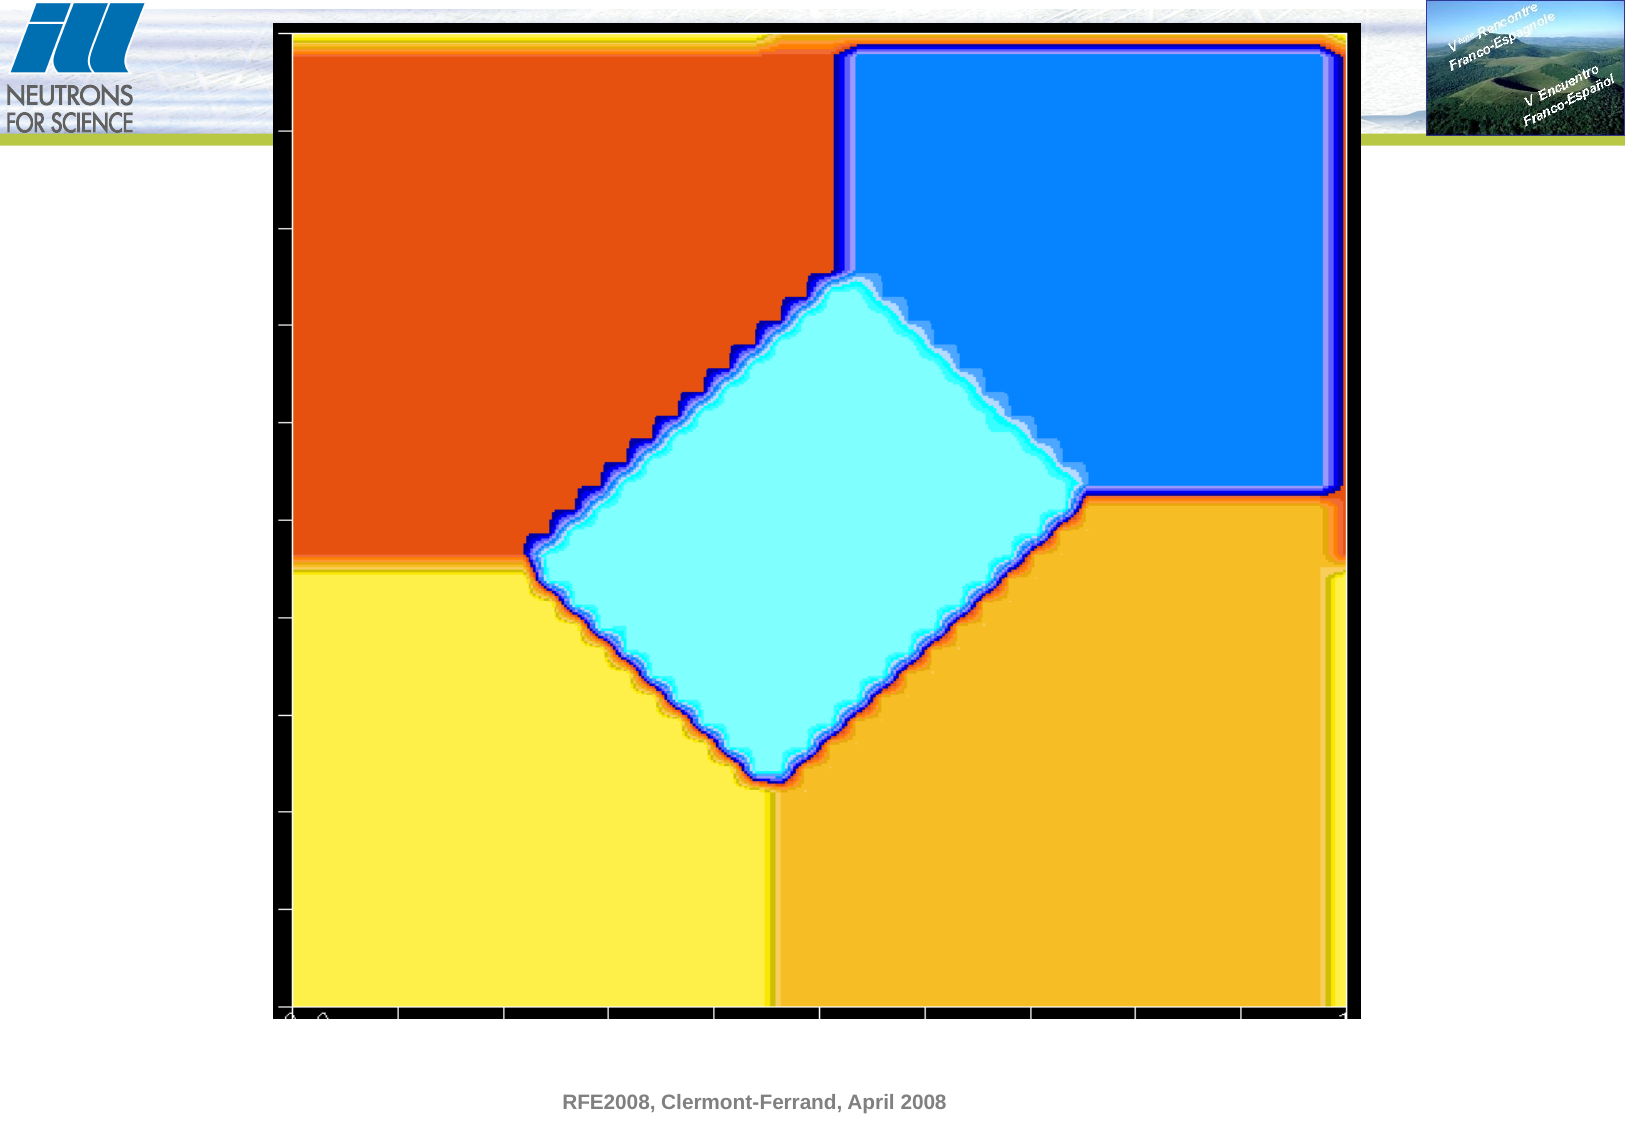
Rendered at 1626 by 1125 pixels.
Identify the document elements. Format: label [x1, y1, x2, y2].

picture [0, 0, 1625, 136]
text_box [272, 23, 1361, 1019]
